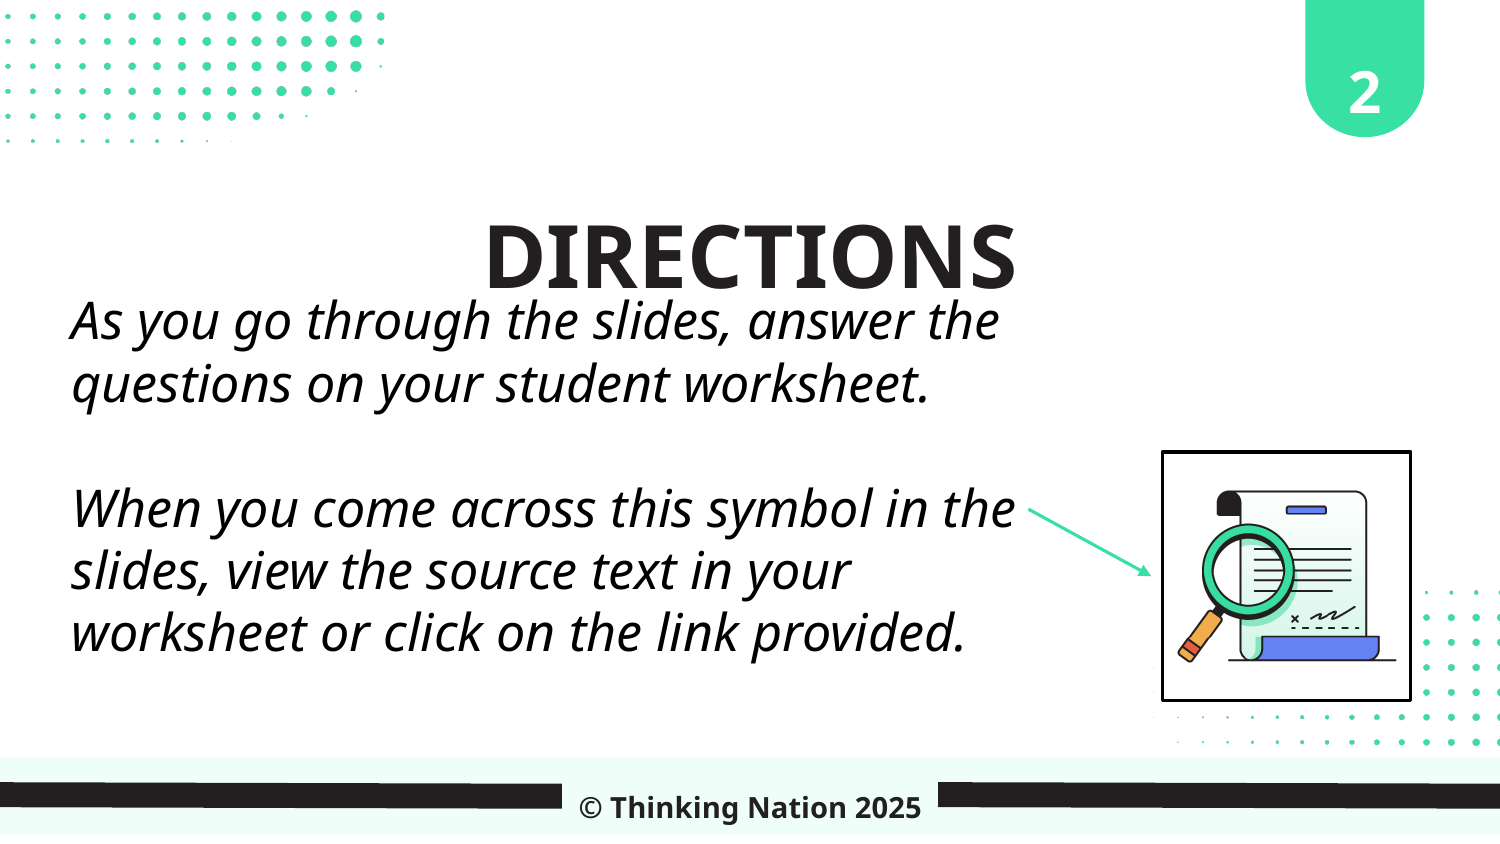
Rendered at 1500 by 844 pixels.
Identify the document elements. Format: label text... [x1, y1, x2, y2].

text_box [1028, 508, 1152, 577]
text_box [0, 0, 385, 144]
text_box As you go through the slides, answer the questions on your student worksheet. When you come across this symbol in the slides, view the source text in your worksheet or click on the link provided. [71, 287, 1095, 663]
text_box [0, 756, 1500, 835]
text_box DIRECTIONS [209, 159, 1291, 307]
picture [1163, 453, 1410, 700]
text_box [1128, 590, 1500, 755]
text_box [1300, 0, 1430, 138]
